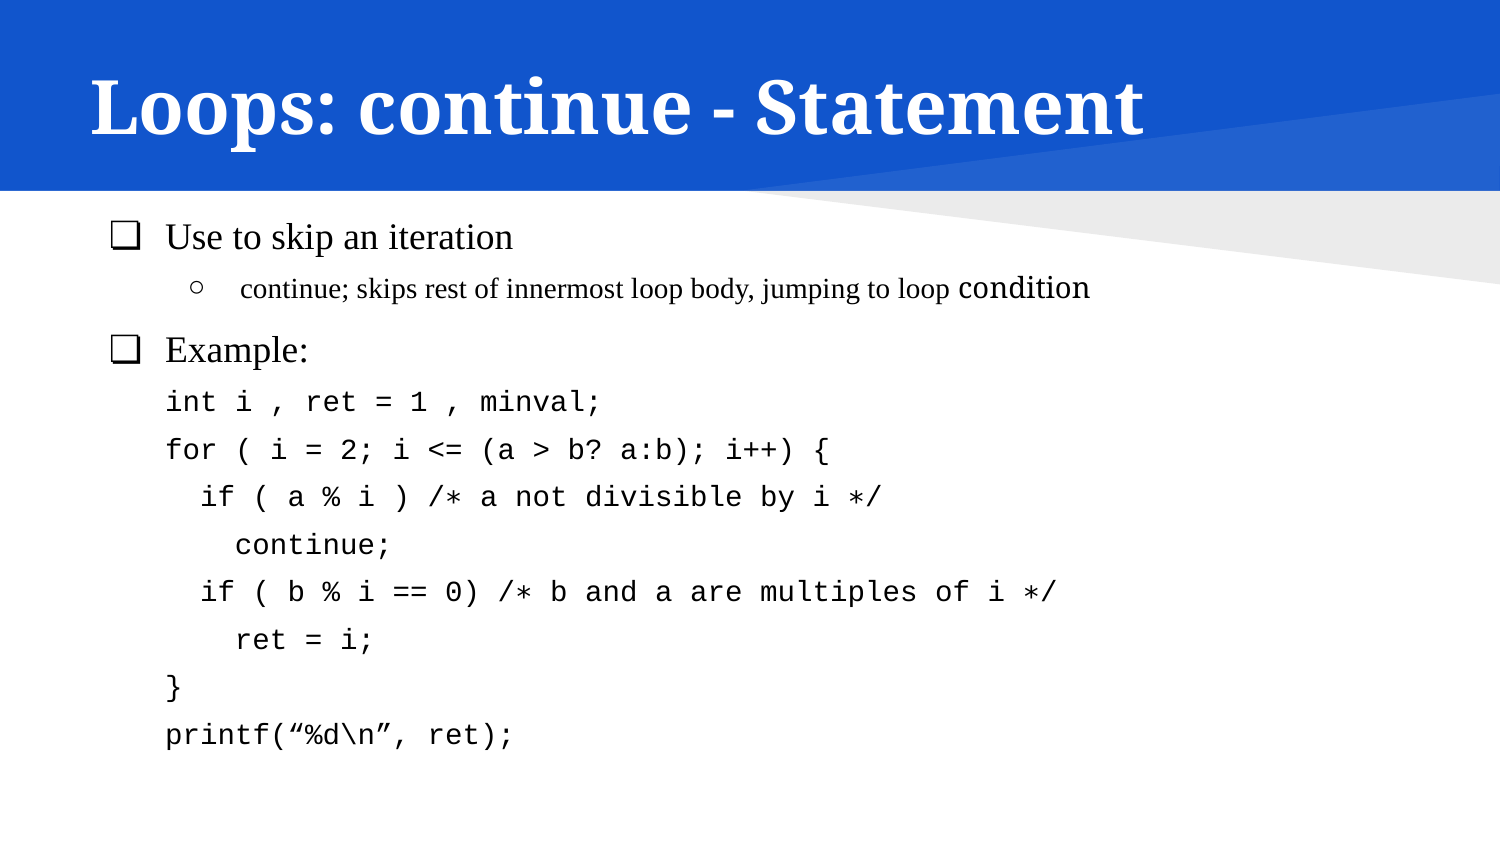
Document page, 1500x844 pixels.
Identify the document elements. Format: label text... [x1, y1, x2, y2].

list Use to skip an iteration continue; skips rest of innermost loop body, jumping to loop condition Example: int i , ret = 1 , minval; for ( i = 2; i <= (a > b? a:b); i++) { if ( a % i ) /∗ a not divisible by i ∗/ continue; if ( b % i == 0) /∗ b and a are multiples of i ∗/ ret = i; } printf(“%d\n”, ret); [75, 196, 1425, 808]
title Loops: continue - Statement [75, 33, 1425, 175]
